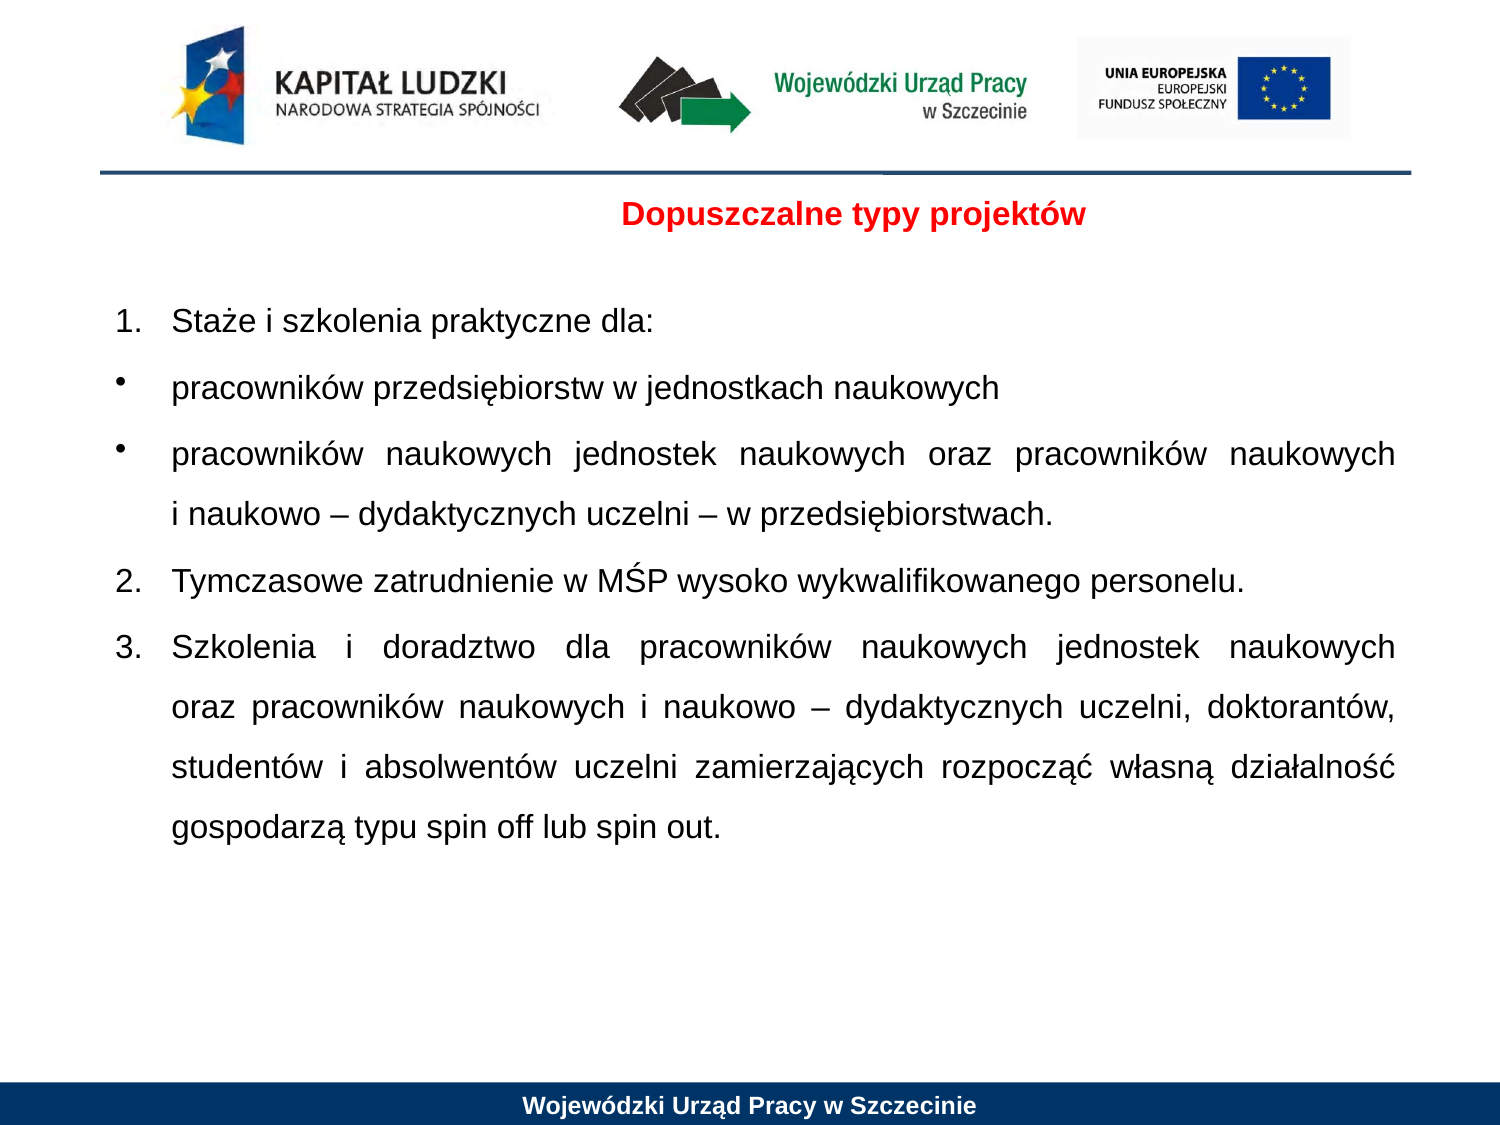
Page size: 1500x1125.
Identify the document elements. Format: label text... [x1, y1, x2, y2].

list Dopuszczalne typy projektów 1. Staże i szkolenia praktyczne dla: pracowników przedsiębiorstw w jednostkach naukowych pracowników naukowych jednostek naukowych oraz pracowników naukowych i naukowo – dydaktycznych uczelni – w przedsiębiorstwach. 2. Tymczasowe zatrudnienie w MŚP wysoko wykwalifikowanego personelu. 3. Szkolenia i doradztwo dla pracowników naukowych jednostek naukowych oraz pracowników naukowych i naukowo – dydaktycznych uczelni, doktorantów, studentów i absolwentów uczelni zamierzających rozpocząć własną działalność gospodarzą typu spin off lub spin out. [100, 184, 1413, 1003]
picture [159, 24, 1353, 149]
